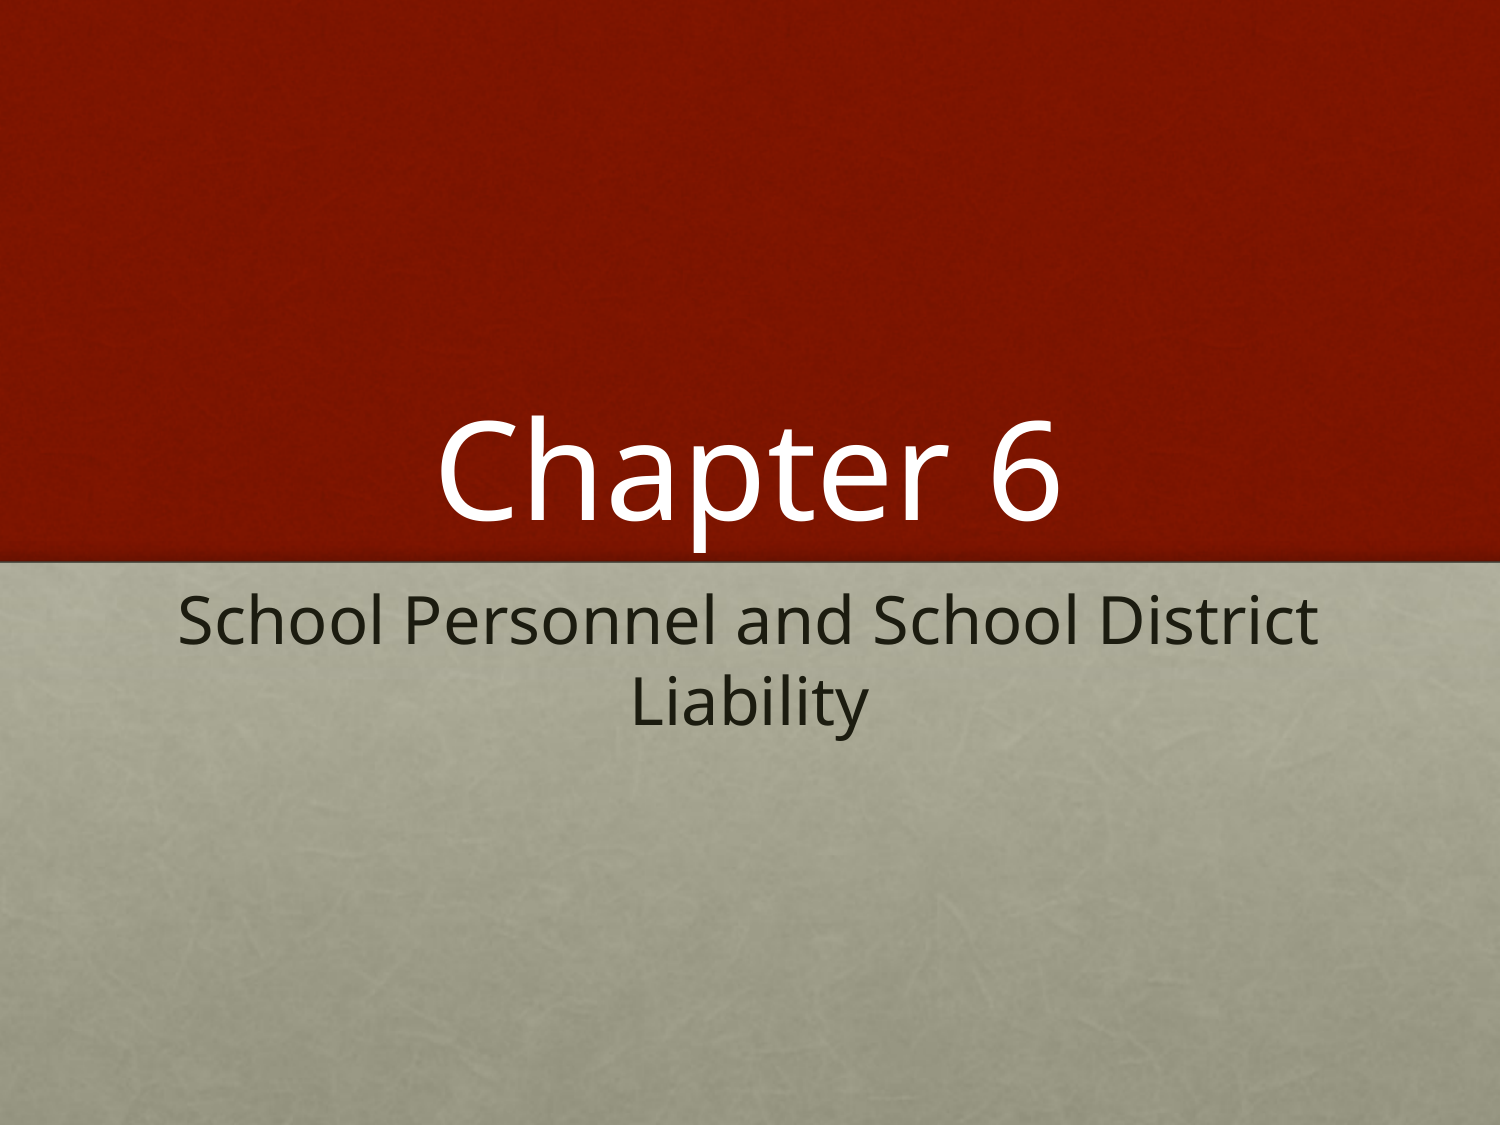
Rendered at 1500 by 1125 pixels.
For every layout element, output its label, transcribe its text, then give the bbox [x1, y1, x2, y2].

title Chapter 6 [127, 314, 1372, 556]
picture [0, 541, 1500, 1125]
subtitle School Personnel and School District Liability [127, 570, 1372, 859]
